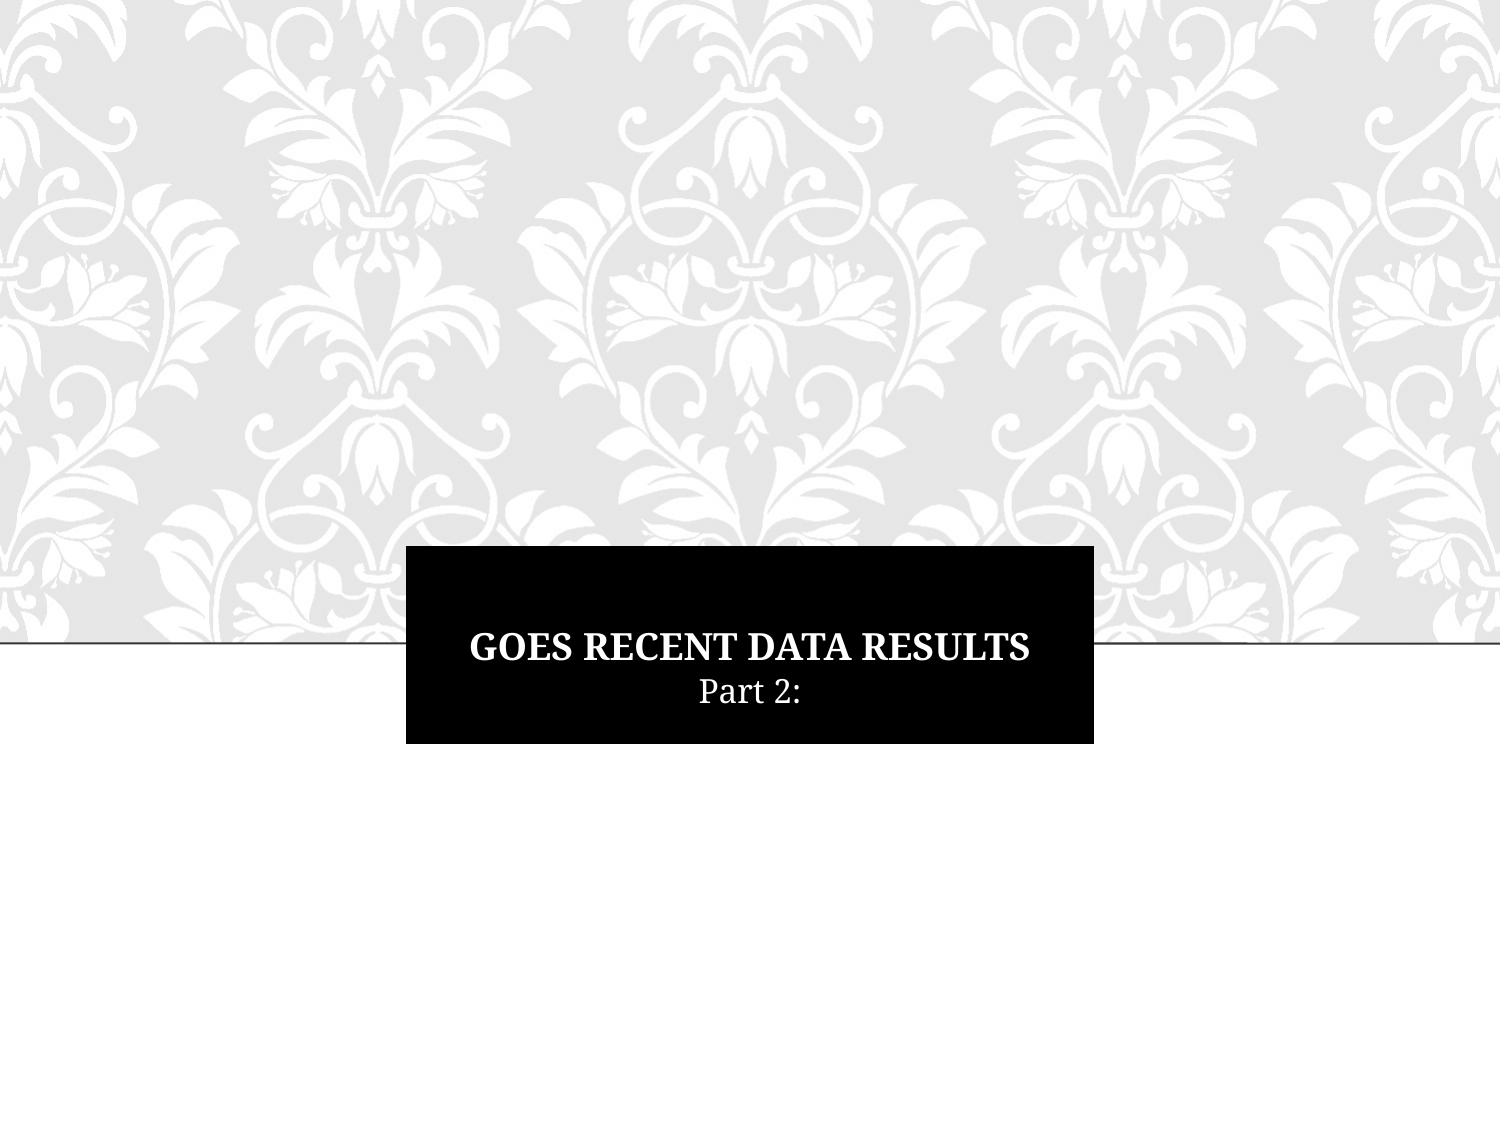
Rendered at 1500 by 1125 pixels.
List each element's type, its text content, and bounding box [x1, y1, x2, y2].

subtitle Part 2: [413, 670, 1087, 736]
title GOES Recent Data results [407, 544, 1093, 676]
